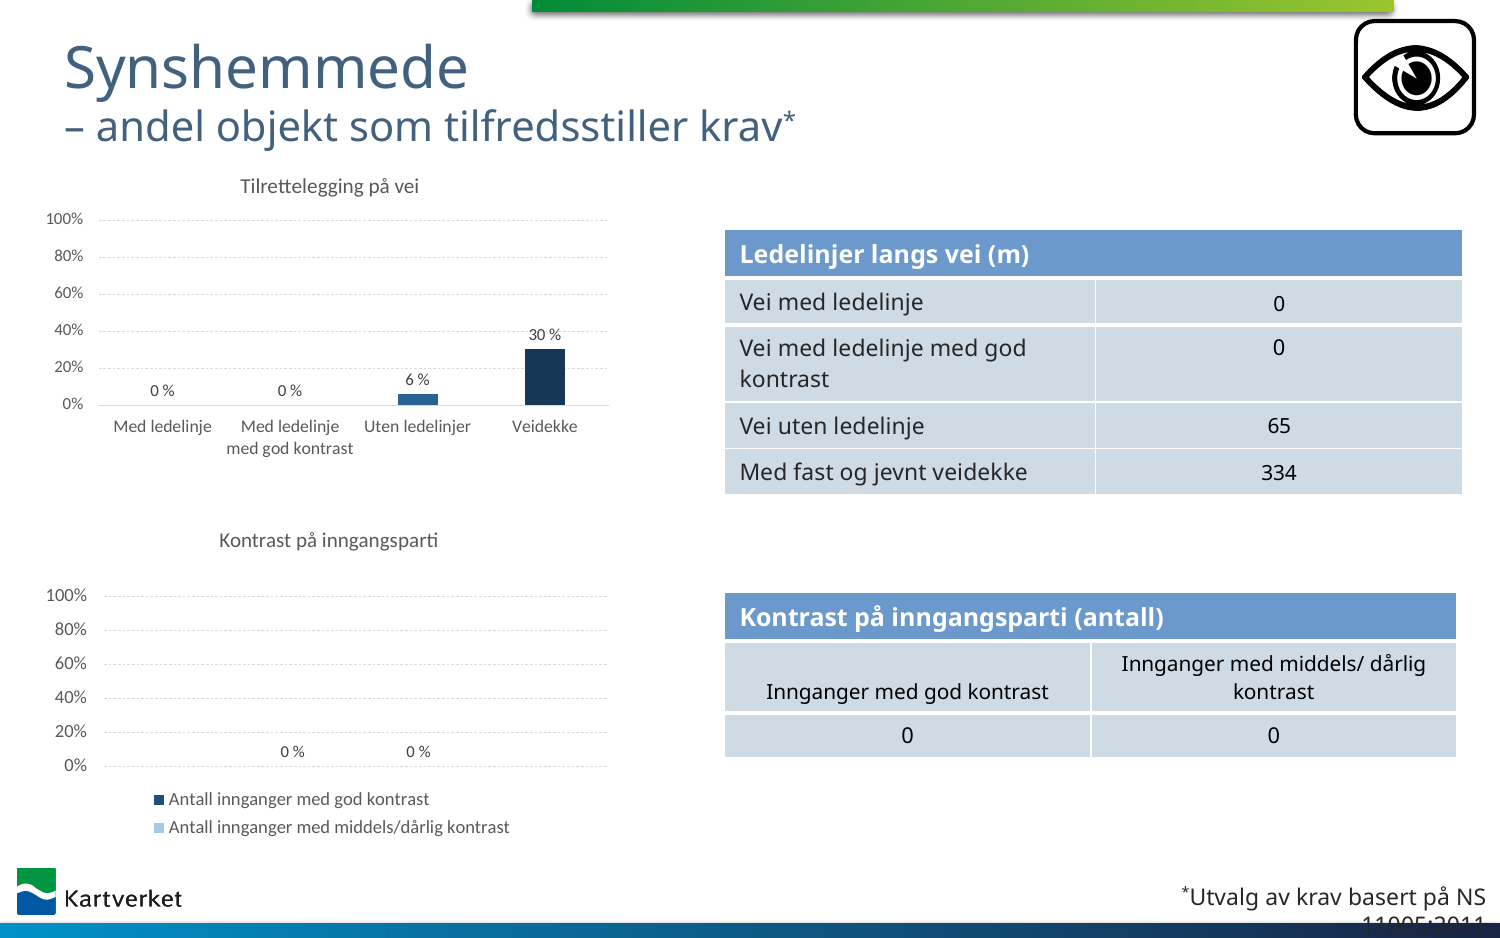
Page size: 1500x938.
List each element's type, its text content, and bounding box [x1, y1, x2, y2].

table_cell 0 [1096, 327, 1462, 401]
table_cell 0 [725, 715, 1090, 757]
table_cell Innganger med god kontrast [725, 643, 1090, 711]
table_cell 0 [1092, 715, 1456, 757]
table_cell Vei med ledelinje [725, 280, 1095, 323]
table_cell Vei uten ledelinje [725, 403, 1095, 448]
text_box *Utvalg av krav basert på NS 11005:2011 [1068, 873, 1500, 938]
table_cell Innganger med middels/ dårlig kontrast [1092, 643, 1456, 711]
table_cell 65 [1096, 403, 1462, 448]
table_header Kontrast på inngangsparti (antall) [725, 593, 1456, 639]
table_header Ledelinjer langs vei (m) [725, 230, 1462, 276]
table_cell 334 [1096, 449, 1462, 494]
table_cell 0 [1096, 280, 1462, 323]
picture [41, 166, 619, 492]
table_cell Vei med ledelinje med god kontrast [725, 327, 1095, 401]
text_box Synshemmede – andel objekt som tilfredsstiller krav* [49, 24, 1431, 158]
picture [41, 520, 617, 846]
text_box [1355, 20, 1475, 134]
table_cell Med fast og jevnt veidekke [725, 449, 1095, 494]
